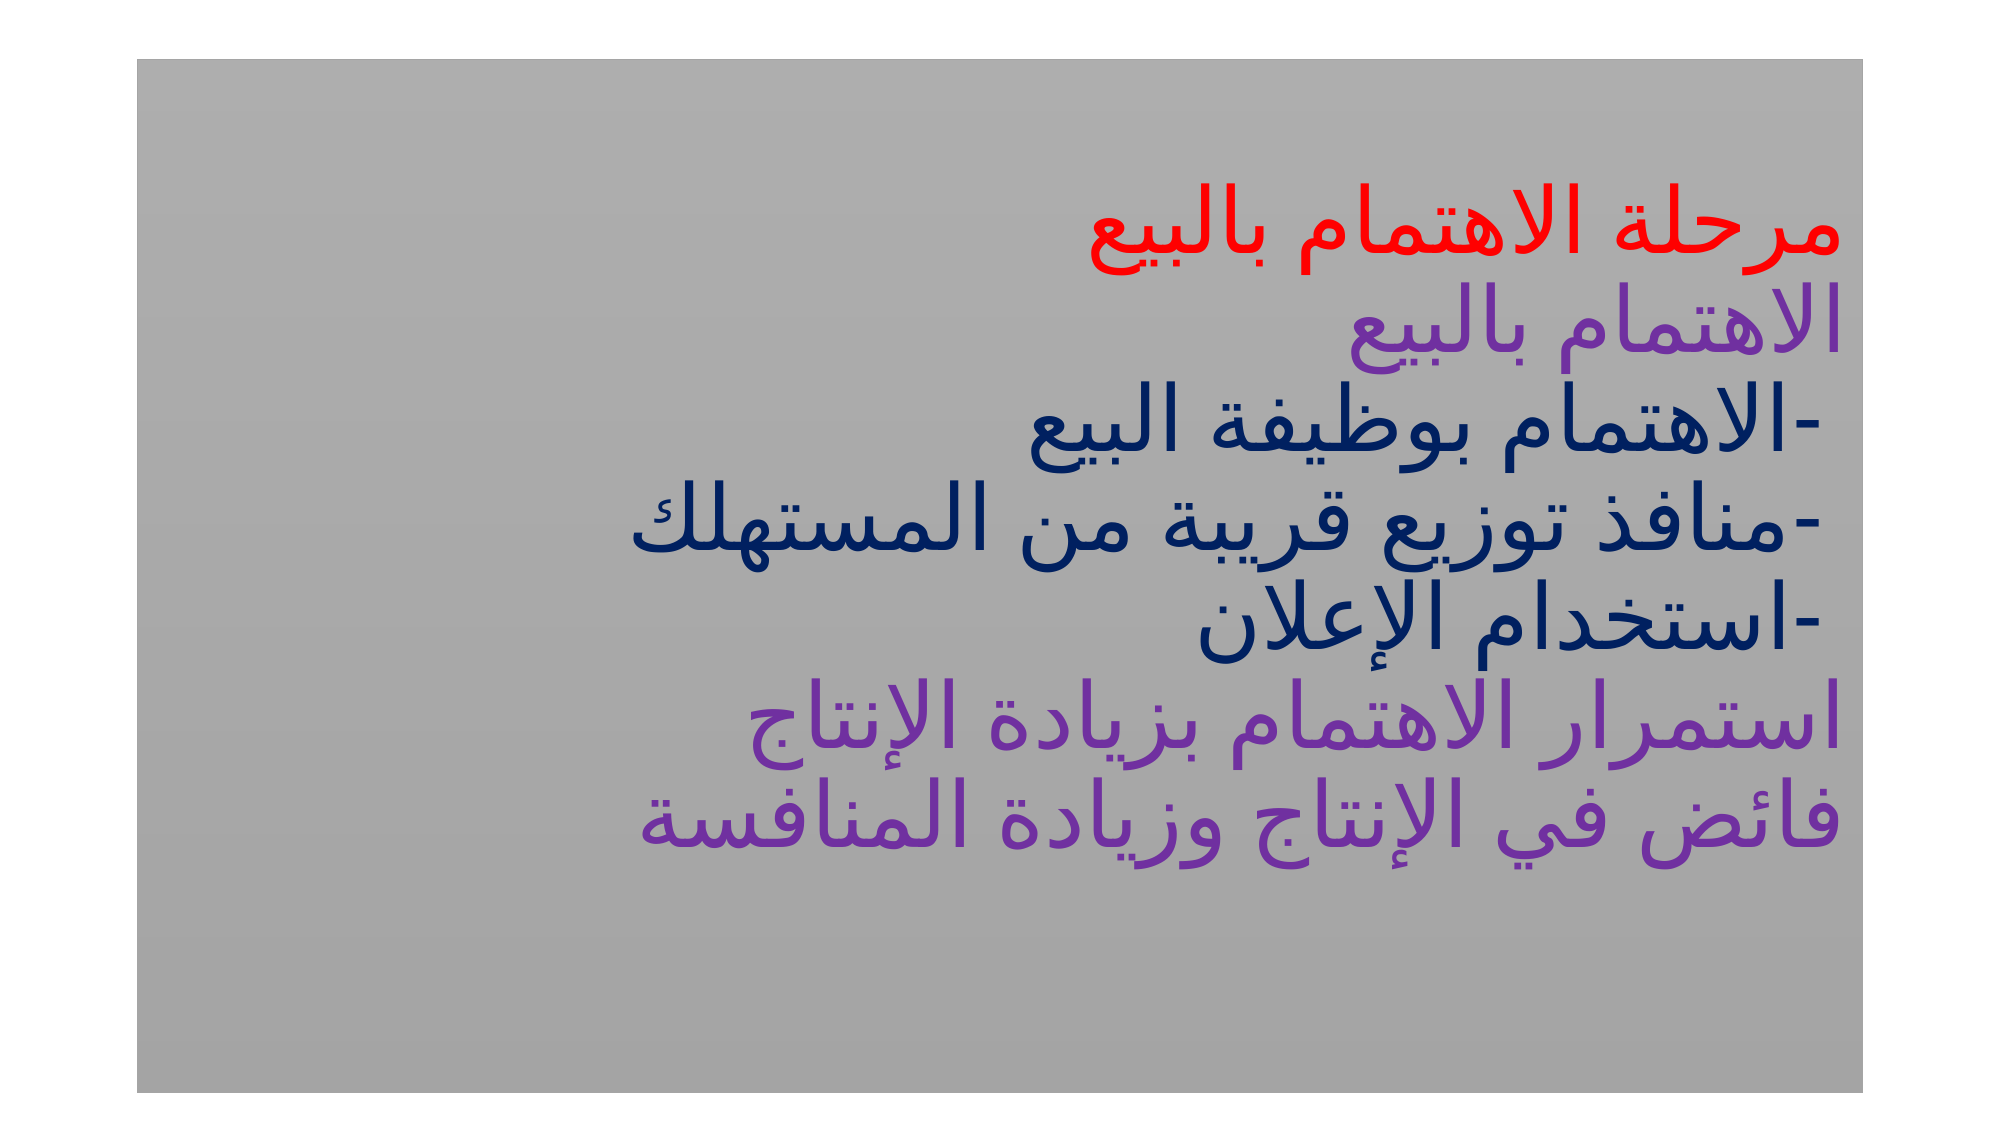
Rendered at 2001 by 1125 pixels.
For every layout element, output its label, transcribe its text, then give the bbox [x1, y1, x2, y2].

title مرحلة الاهتمام بالبيع الاهتمام بالبيع -الاهتمام بوظيفة البيع -منافذ توزيع قريبة من المستهلك -استخدام الإعلان استمرار الاهتمام بزيادة الإنتاج فائض في الإنتاج وزيادة المنافسة [137, 59, 1863, 1093]
